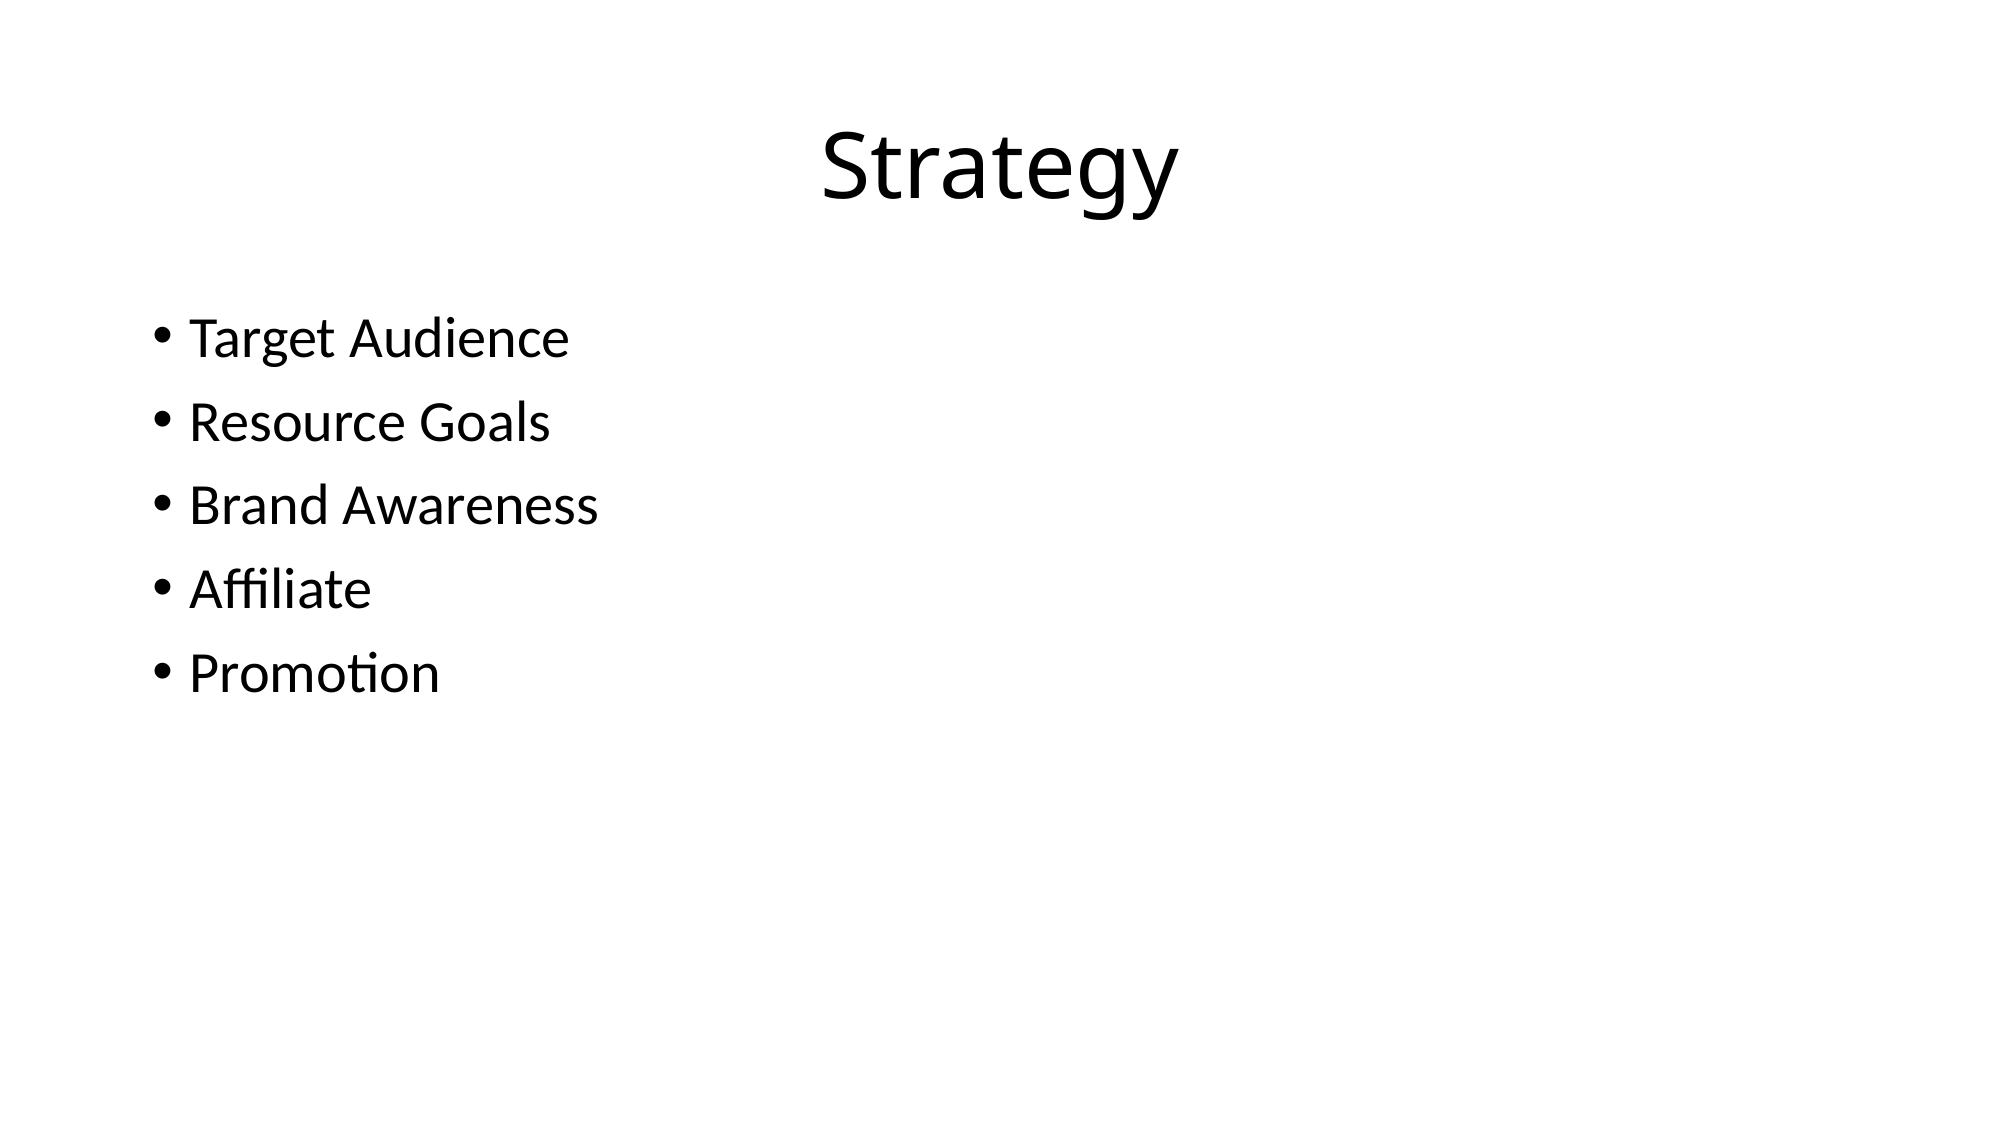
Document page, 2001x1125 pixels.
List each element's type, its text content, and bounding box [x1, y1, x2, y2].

list Target Audience Resource Goals Brand Awareness Affiliate Promotion [137, 299, 1863, 1014]
title Strategy [137, 59, 1863, 278]
